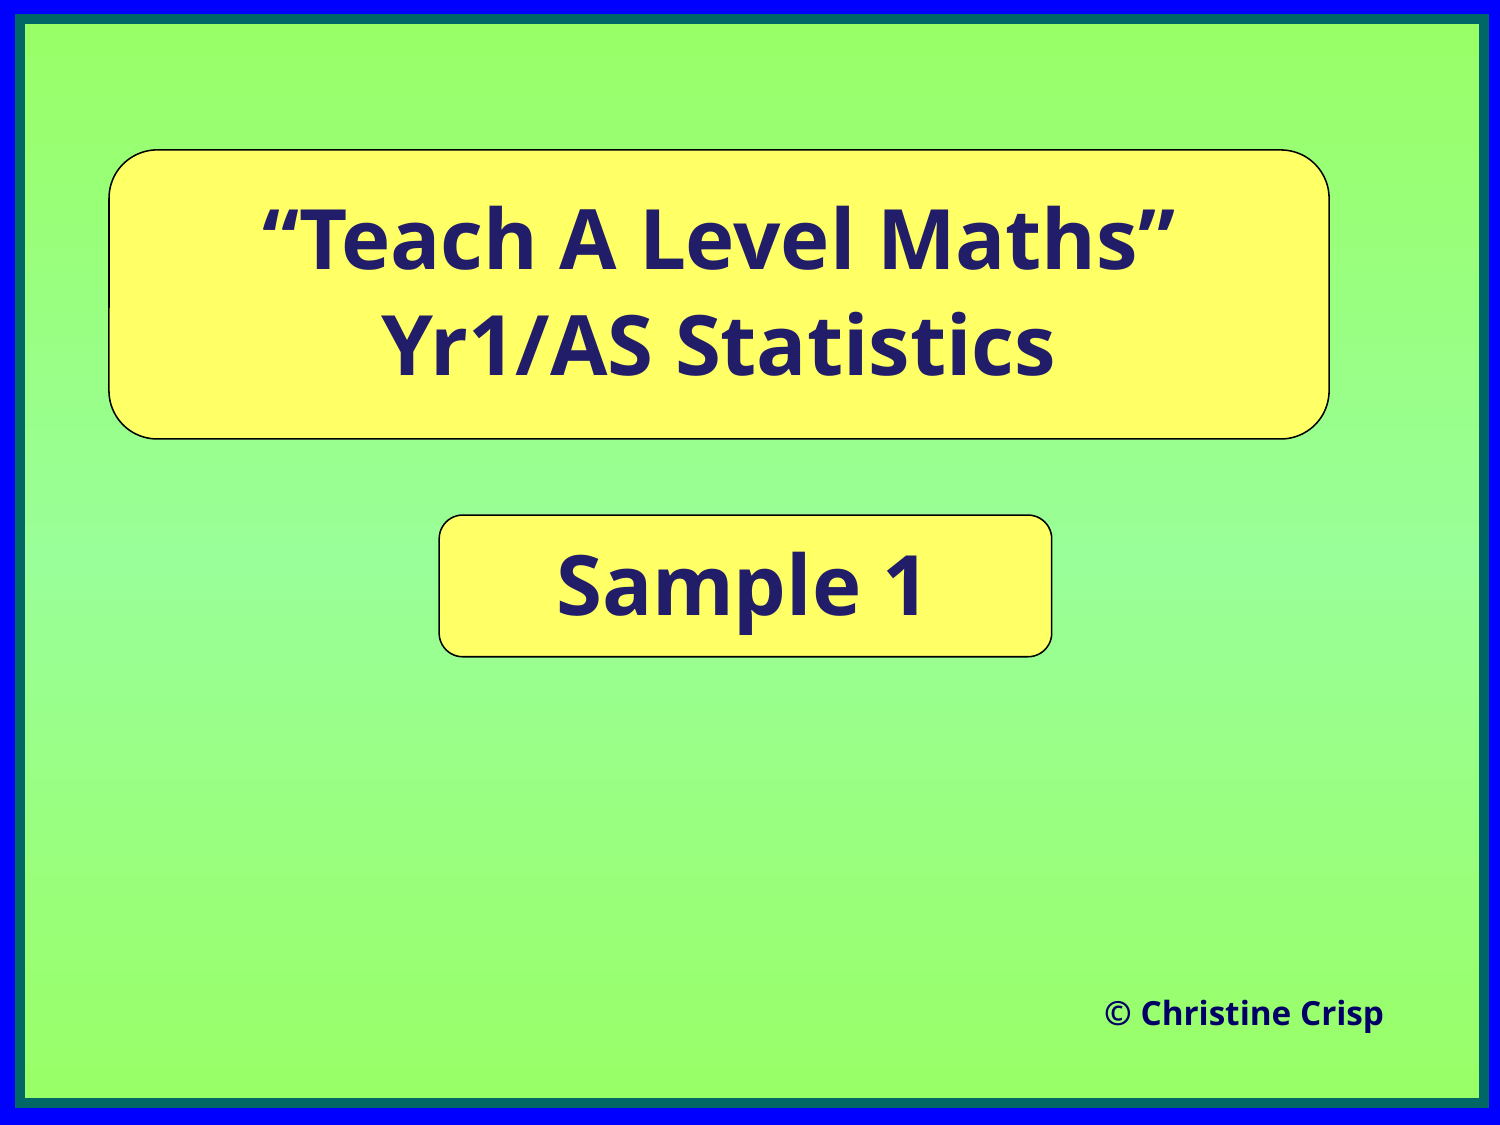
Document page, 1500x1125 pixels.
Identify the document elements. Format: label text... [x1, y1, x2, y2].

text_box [108, 149, 1330, 458]
text_box © Christine Crisp [1089, 985, 1400, 1040]
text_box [438, 514, 1052, 693]
